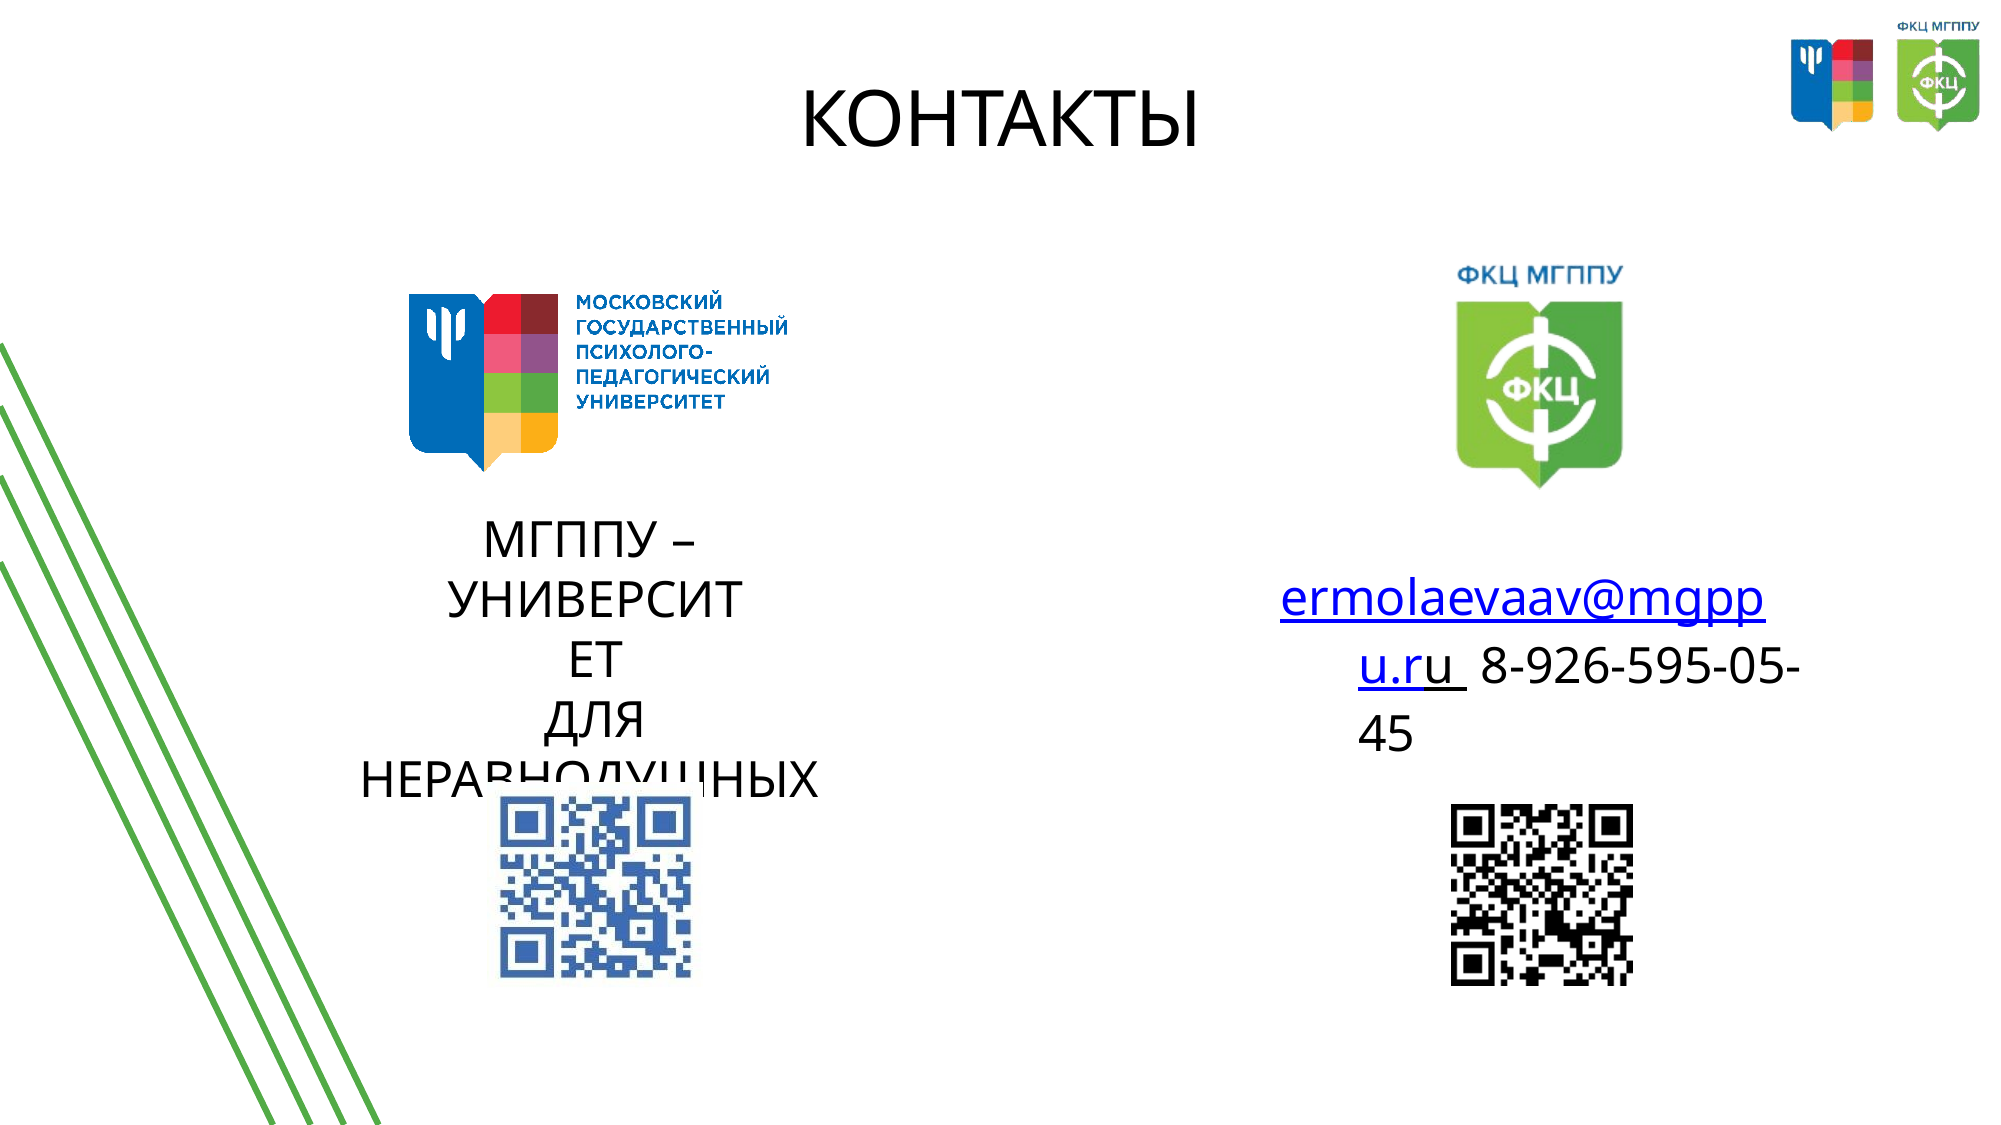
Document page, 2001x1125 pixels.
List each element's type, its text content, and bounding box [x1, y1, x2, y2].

title КОНТАКТЫ [795, 20, 1205, 210]
text_box ermolaevaav@mgppu.ru 8-926-595-05-45 [1278, 563, 1803, 762]
picture [1453, 263, 1626, 490]
picture [1451, 804, 1634, 986]
picture [409, 289, 787, 472]
picture [1789, 20, 1980, 132]
text_box МГППУ – УНИВЕРСИТЕТ ДЛЯ НЕРАВНОДУШНЫХ ЛЮДЕЙ [329, 506, 861, 868]
picture [487, 782, 703, 988]
